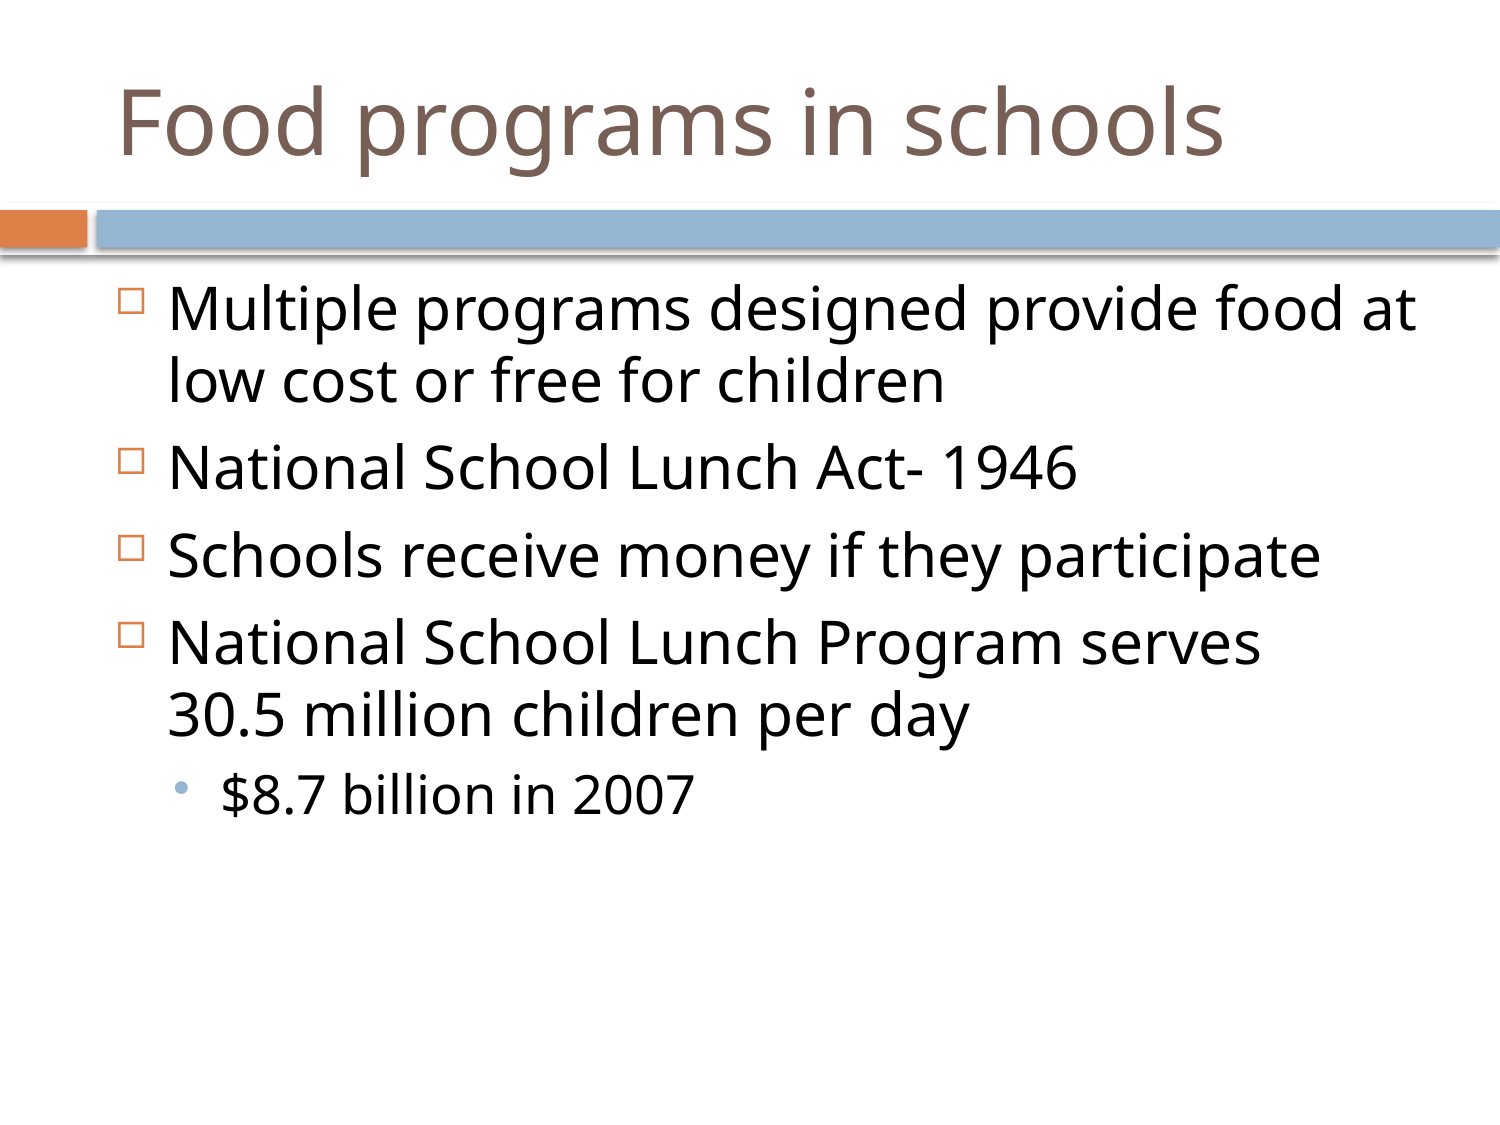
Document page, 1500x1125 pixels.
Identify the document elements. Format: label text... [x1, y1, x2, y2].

title Food programs in schools [100, 37, 1438, 200]
list Multiple programs designed provide food at low cost or free for children National School Lunch Act- 1946 Schools receive money if they participate National School Lunch Program serves 30.5 million children per day $8.7 billion in 2007 [100, 262, 1438, 1000]
